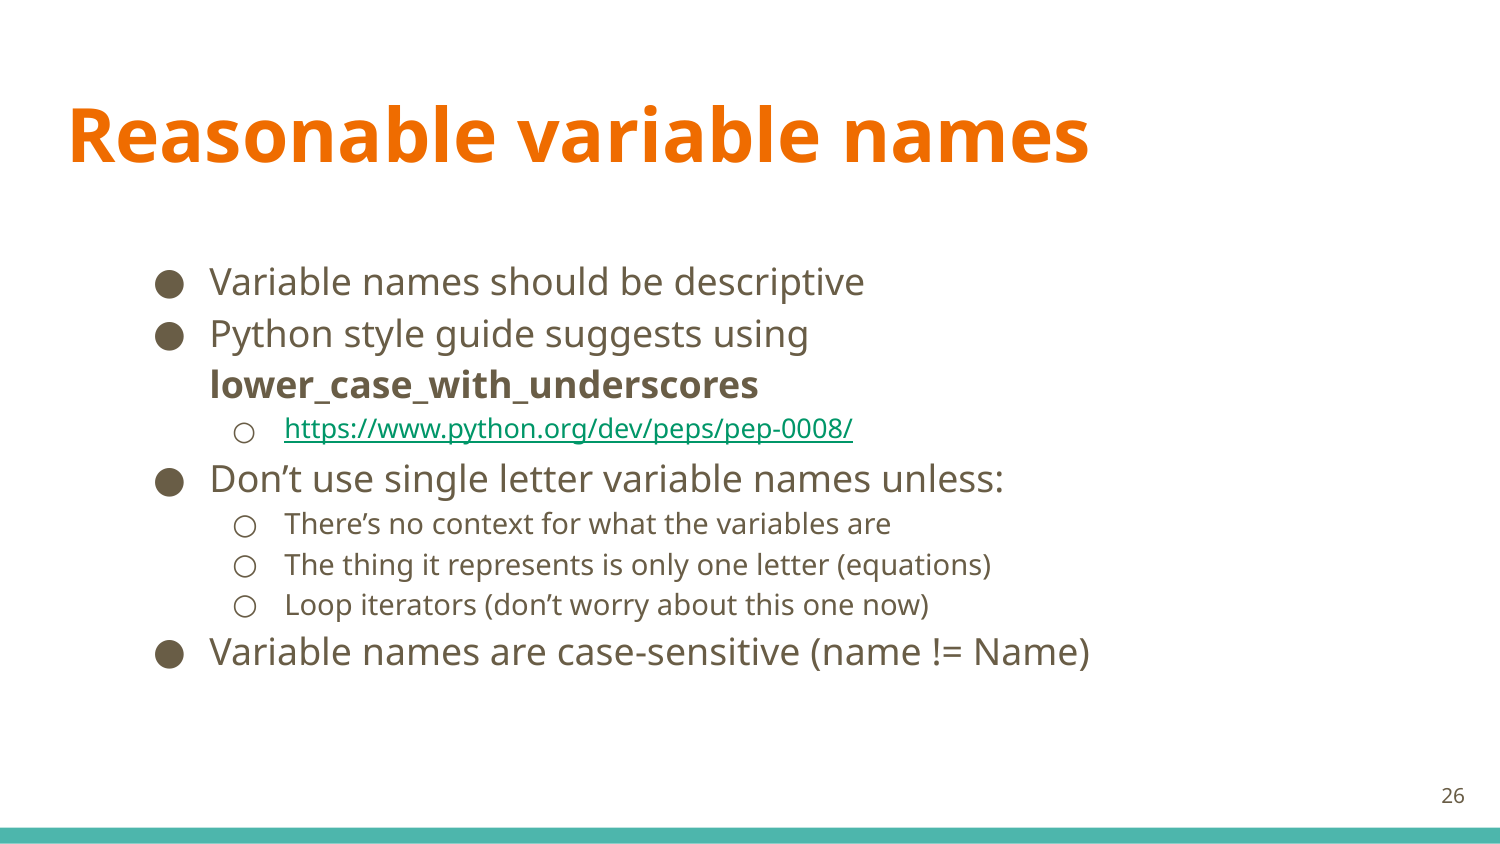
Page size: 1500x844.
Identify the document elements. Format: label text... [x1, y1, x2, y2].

slide_number ‹#› [1389, 764, 1480, 830]
list Variable names should be descriptive Python style guide suggests using lower_case_with_underscores https://www.python.org/dev/peps/pep-0008/ Don’t use single letter variable names unless: There’s no context for what the variables are The thing it represents is only one letter (equations) Loop iterators (don’t worry about this one now) Variable names are case-sensitive (name != Name) [119, 236, 1381, 694]
title Reasonable variable names [51, 72, 1449, 189]
